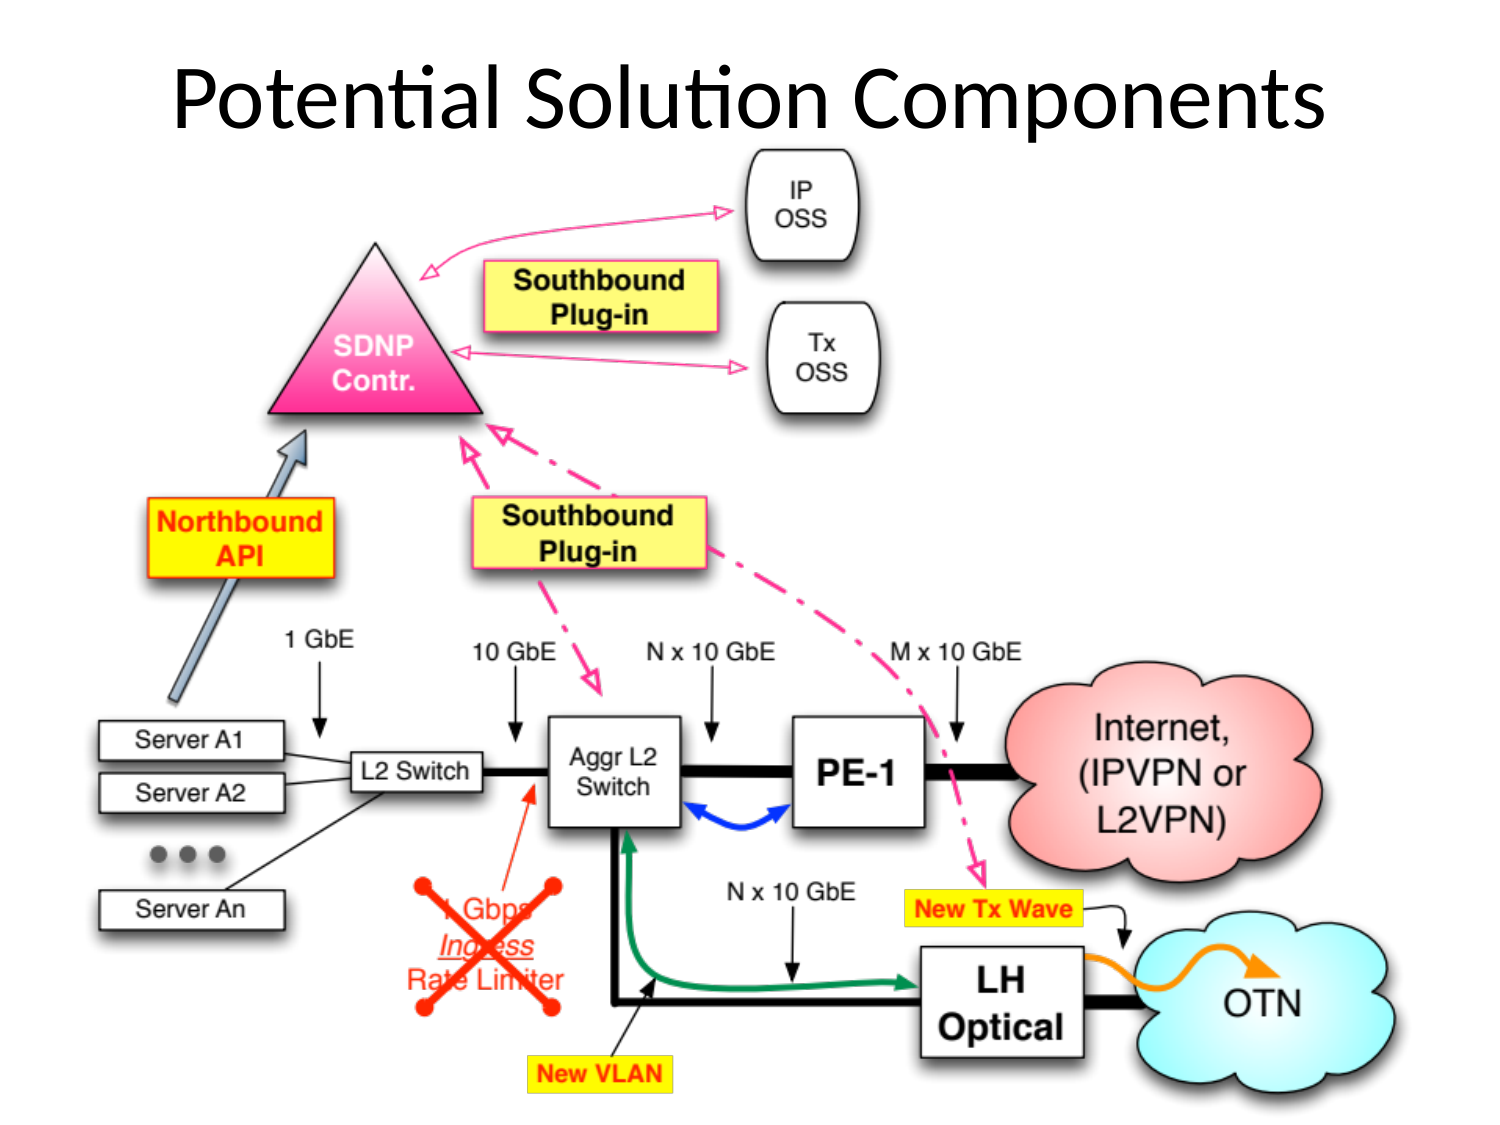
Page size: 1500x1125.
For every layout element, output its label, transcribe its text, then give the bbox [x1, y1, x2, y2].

picture [74, 135, 1426, 1125]
title Potential Solution Components [75, 22, 1425, 135]
